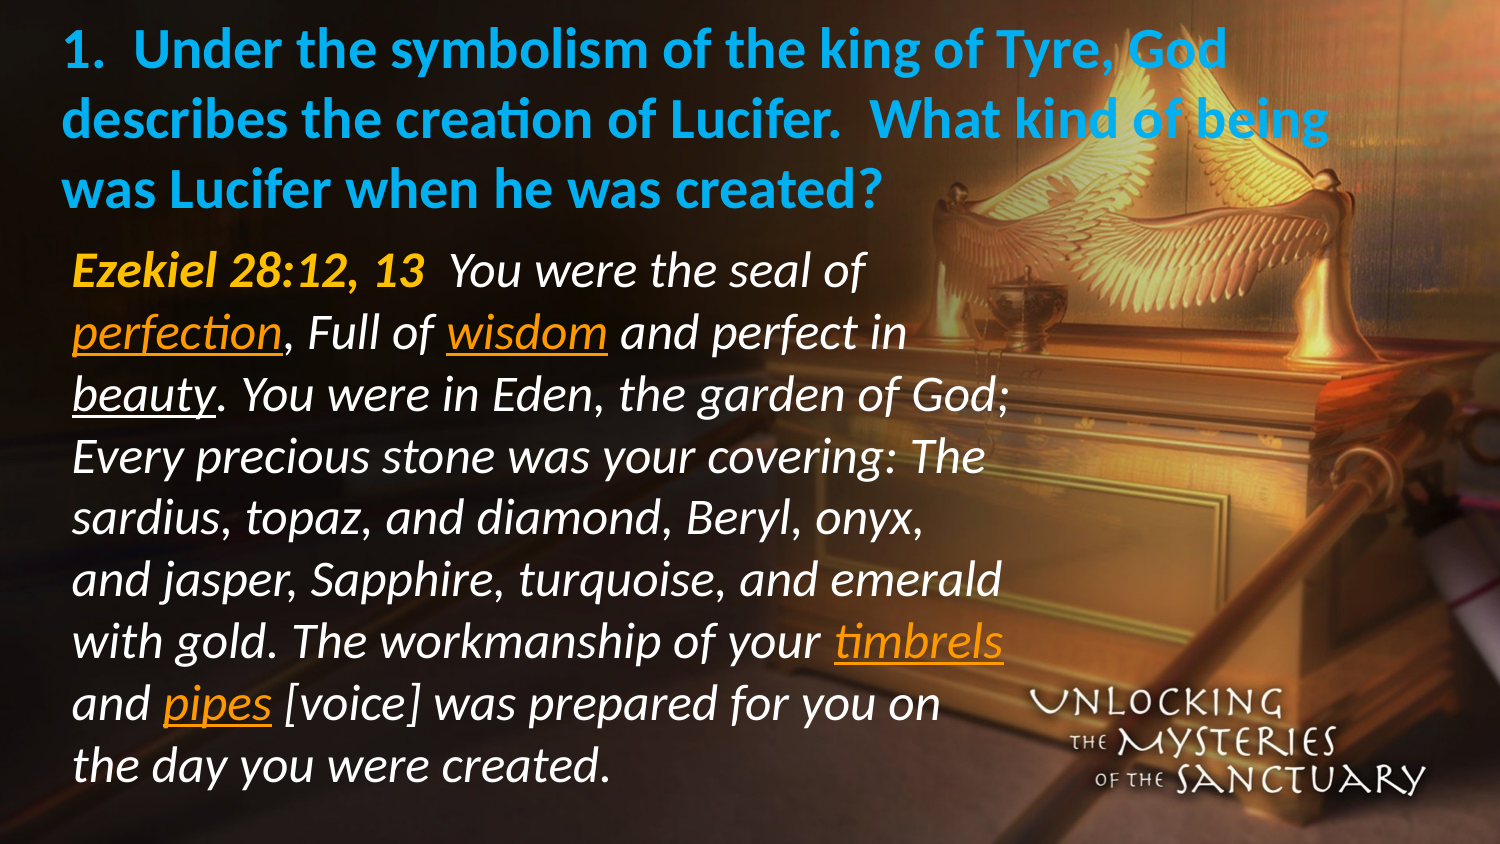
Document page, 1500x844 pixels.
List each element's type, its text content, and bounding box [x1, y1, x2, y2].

title 1. Under the symbolism of the king of Tyre, God describes the creation of Lucifer. What kind of being was Lucifer when he was created? [46, 33, 1425, 268]
picture [0, 0, 1500, 844]
list Ezekiel 28:12, 13 You were the seal of perfection, Full of wisdom and perfect in beauty. You were in Eden, the garden of God; Every precious stone was your covering: The sardius, topaz, and diamond, Beryl, onyx, and jasper, Sapphire, turquoise, and emerald with gold. The workmanship of your timbrels and pipes [voice] was prepared for you on the day you were created. [56, 228, 1031, 844]
